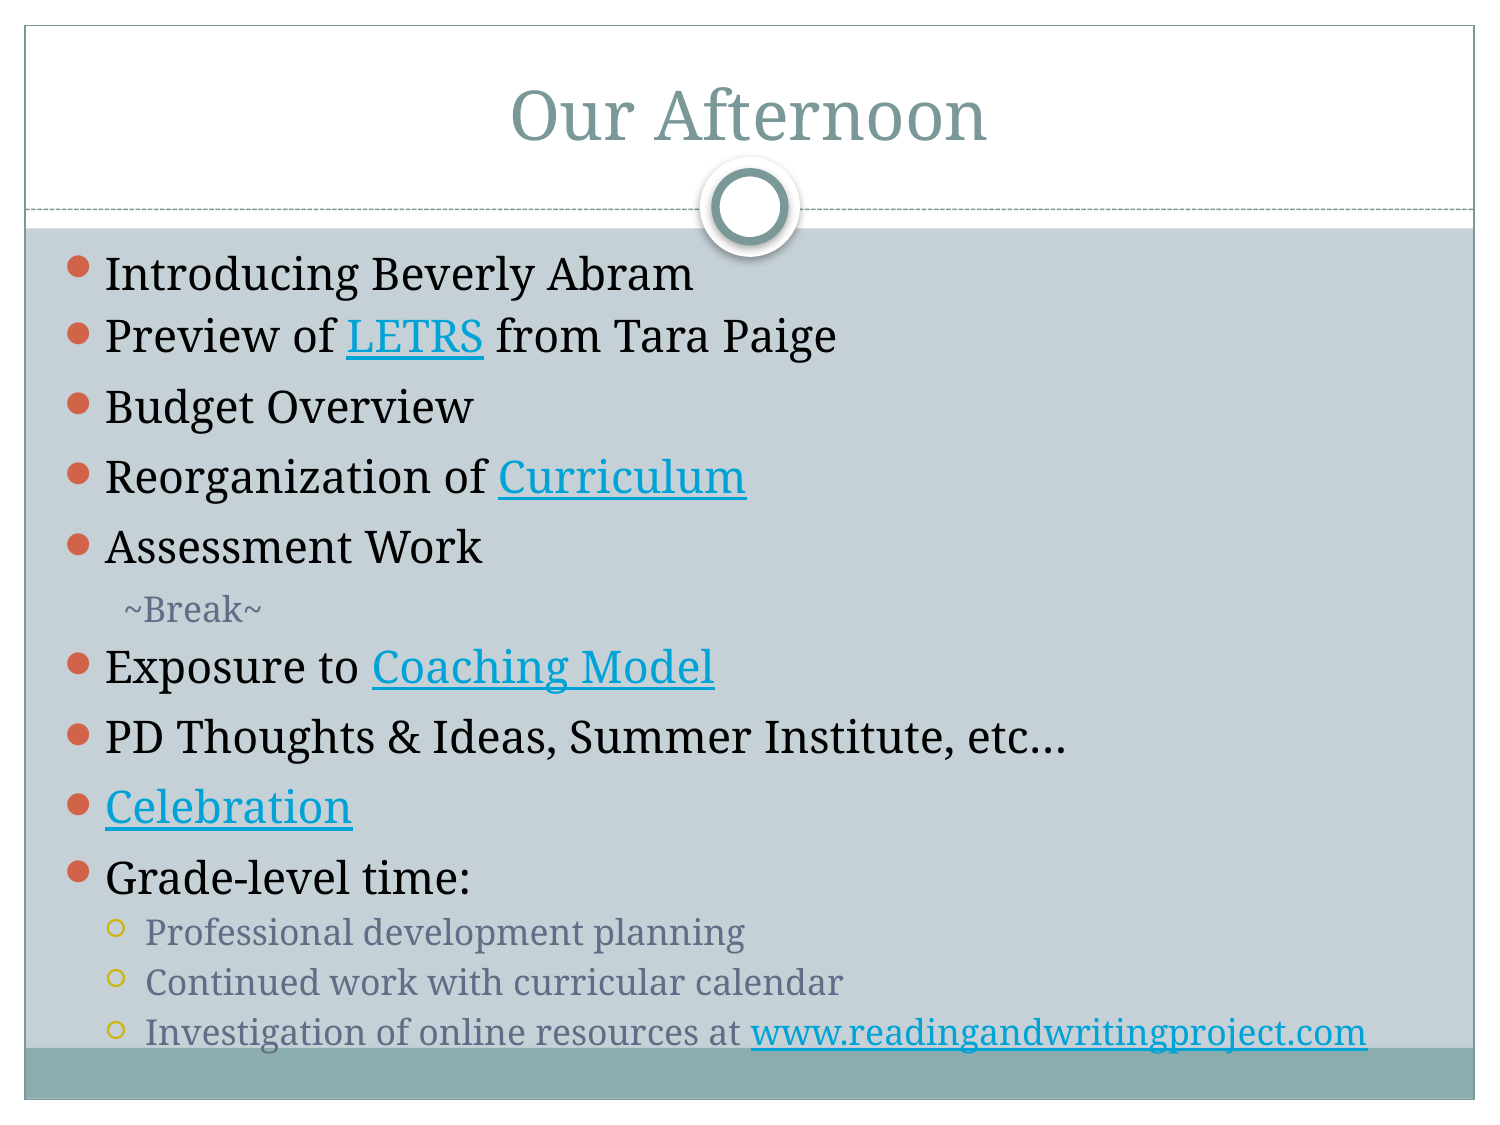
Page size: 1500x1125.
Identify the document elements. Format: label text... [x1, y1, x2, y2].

list Introducing Beverly Abram Preview of LETRS from Tara Paige Budget Overview Reorganization of Curriculum Assessment Work ~Break~ Exposure to Coaching Model PD Thoughts & Ideas, Summer Institute, etc… Celebration Grade-level time: Professional development planning Continued work with curricular calendar Investigation of online resources at www.readingandwritingproject.com [49, 237, 1445, 1071]
title Our Afternoon [49, 37, 1450, 162]
